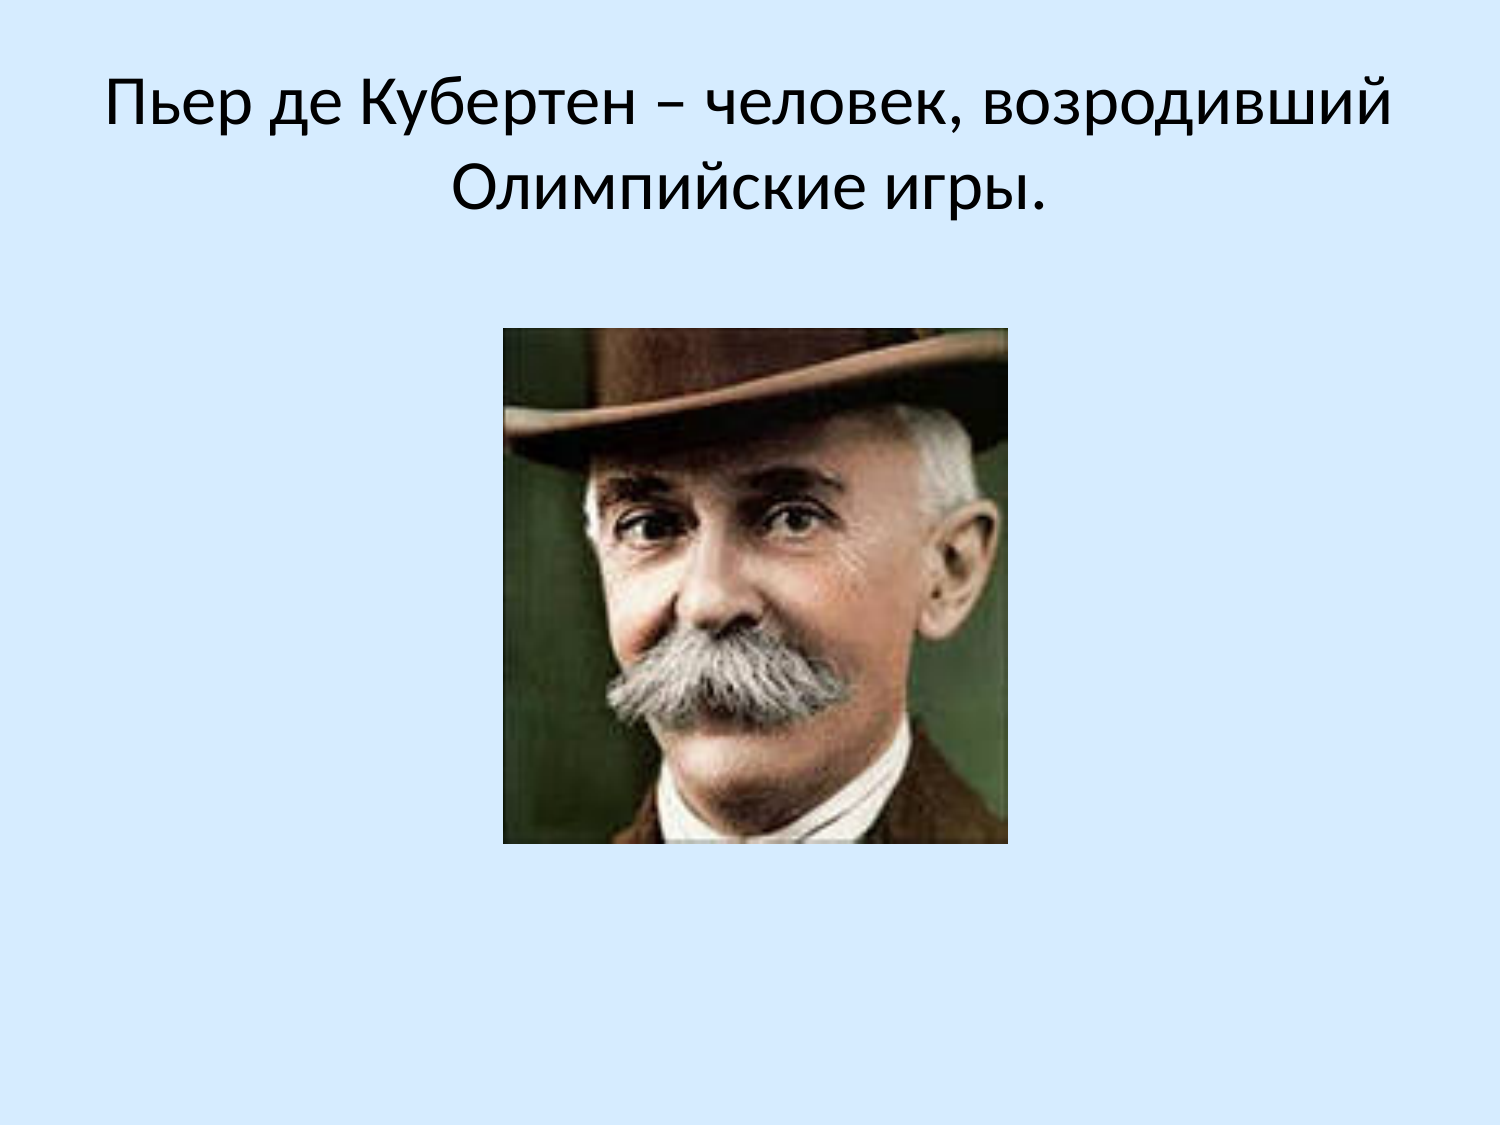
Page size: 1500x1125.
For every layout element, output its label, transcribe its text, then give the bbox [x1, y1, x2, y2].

title Пьер де Кубертен – человек, возродивший Олимпийские игры. [75, 45, 1425, 233]
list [503, 327, 1009, 844]
